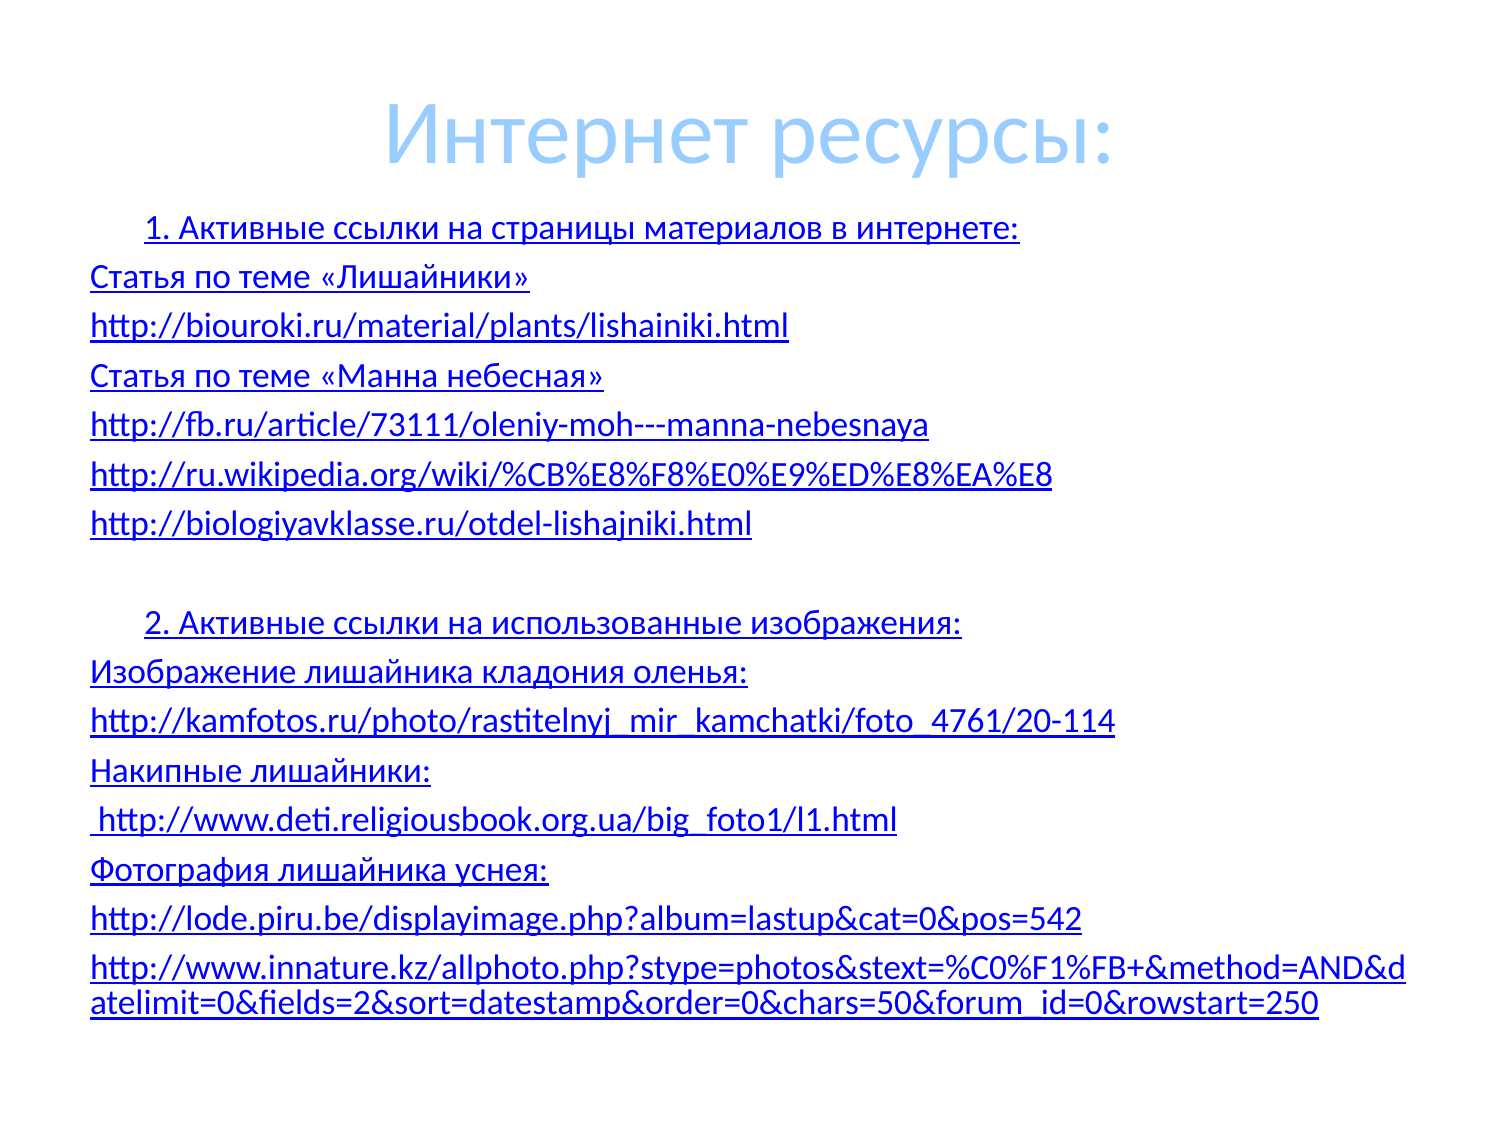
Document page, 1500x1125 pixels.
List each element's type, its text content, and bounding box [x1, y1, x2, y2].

title Интернет ресурсы: [74, 44, 1426, 209]
list 1. Активные ссылки на страницы материалов в интернете: Статья по теме «Лишайники» http://biouroki.ru/material/plants/lishainiki.html Статья по теме «Манна небесная» http://fb.ru/article/73111/oleniy-moh---manna-nebesnaya http://ru.wikipedia.org/wiki/%CB%E8%F8%E0%E9%ED%E8%EA%E8 http://biologiyavklasse.ru/otdel-lishajniki.html 2. Активные ссылки на использованные изображения: Изображение лишайника кладония оленья: http://kamfotos.ru/photo/rastitelnyj_mir_kamchatki/foto_4761/20-114 Накипные лишайники: http://www.deti.religiousbook.org.ua/big_foto1/l1.html Фотография лишайника уснея: http://lode.piru.be/displayimage.php?album=lastup&cat=0&pos=542 http://www.innature.kz/allphoto.php?stype=photos&stext=%C0%F1%FB+&method=AND&datelimit=0&fields=2&sort=datestamp&order=0&chars=50&forum_id=0&rowstart=250 [74, 209, 1426, 1006]
